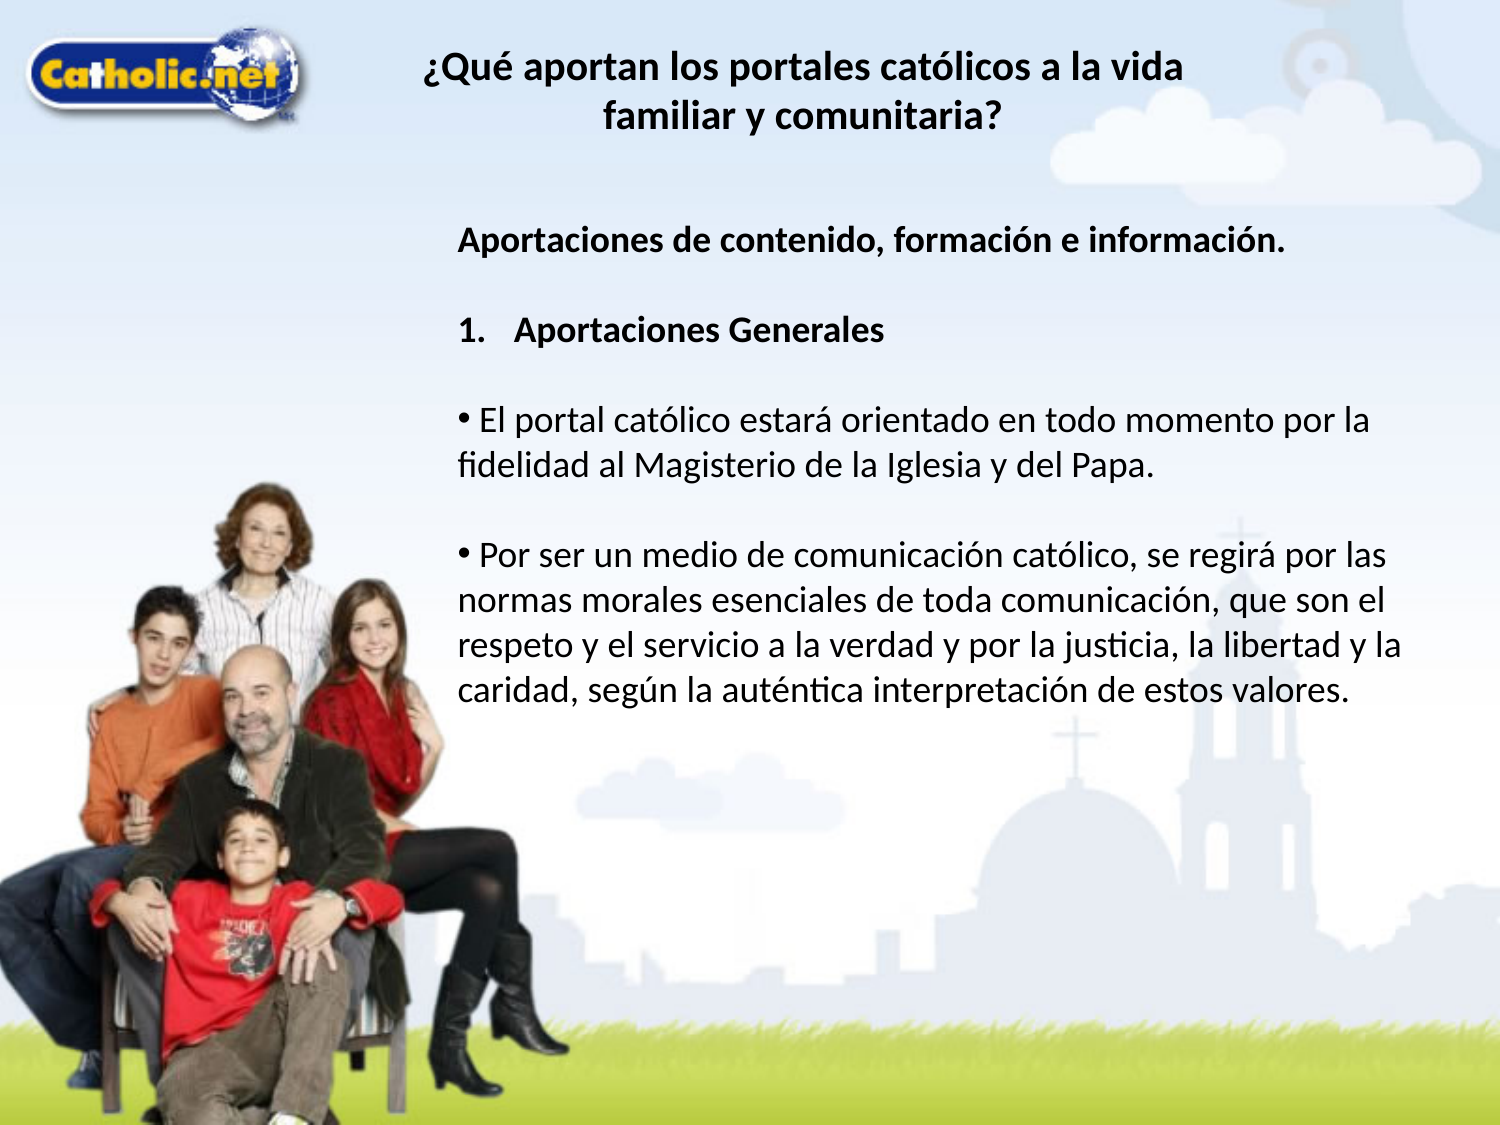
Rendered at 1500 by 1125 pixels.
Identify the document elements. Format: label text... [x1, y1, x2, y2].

text_box Aportaciones de contenido, formación e información. Aportaciones Generales El portal católico estará orientado en todo momento por la fidelidad al Magisterio de la Iglesia y del Papa. Por ser un medio de comunicación católico, se regirá por las normas morales esenciales de toda comunicación, que son el respeto y el servicio a la verdad y por la justicia, la libertad y la caridad, según la auténtica interpretación de estos valores. [442, 208, 1459, 763]
picture [0, 0, 1500, 1125]
text_box ¿Qué aportan los portales católicos a la vida familiar y comunitaria? [360, 30, 1247, 206]
